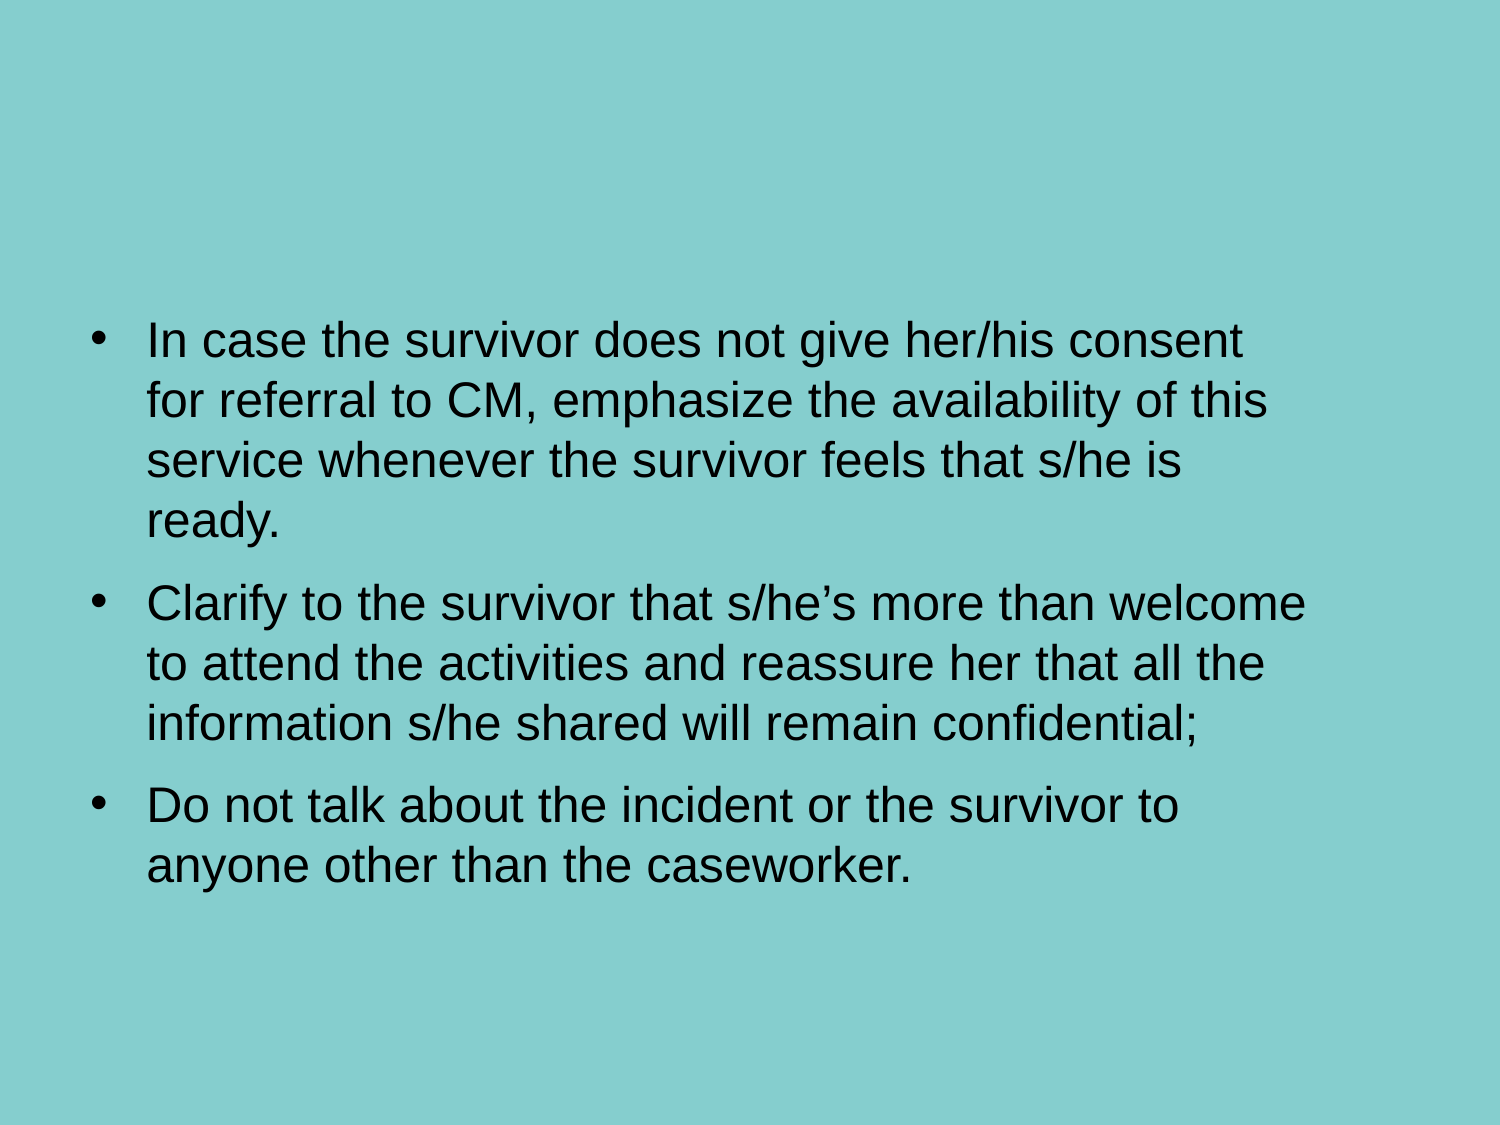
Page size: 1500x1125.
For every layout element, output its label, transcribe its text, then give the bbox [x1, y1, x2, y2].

list In case the survivor does not give her/his consent for referral to CM, emphasize the availability of this service whenever the survivor feels that s/he is ready. Clarify to the survivor that s/he’s more than welcome to attend the activities and reassure her that all the information s/he shared will remain confidential; Do not talk about the incident or the survivor to anyone other than the caseworker. [75, 299, 1325, 963]
